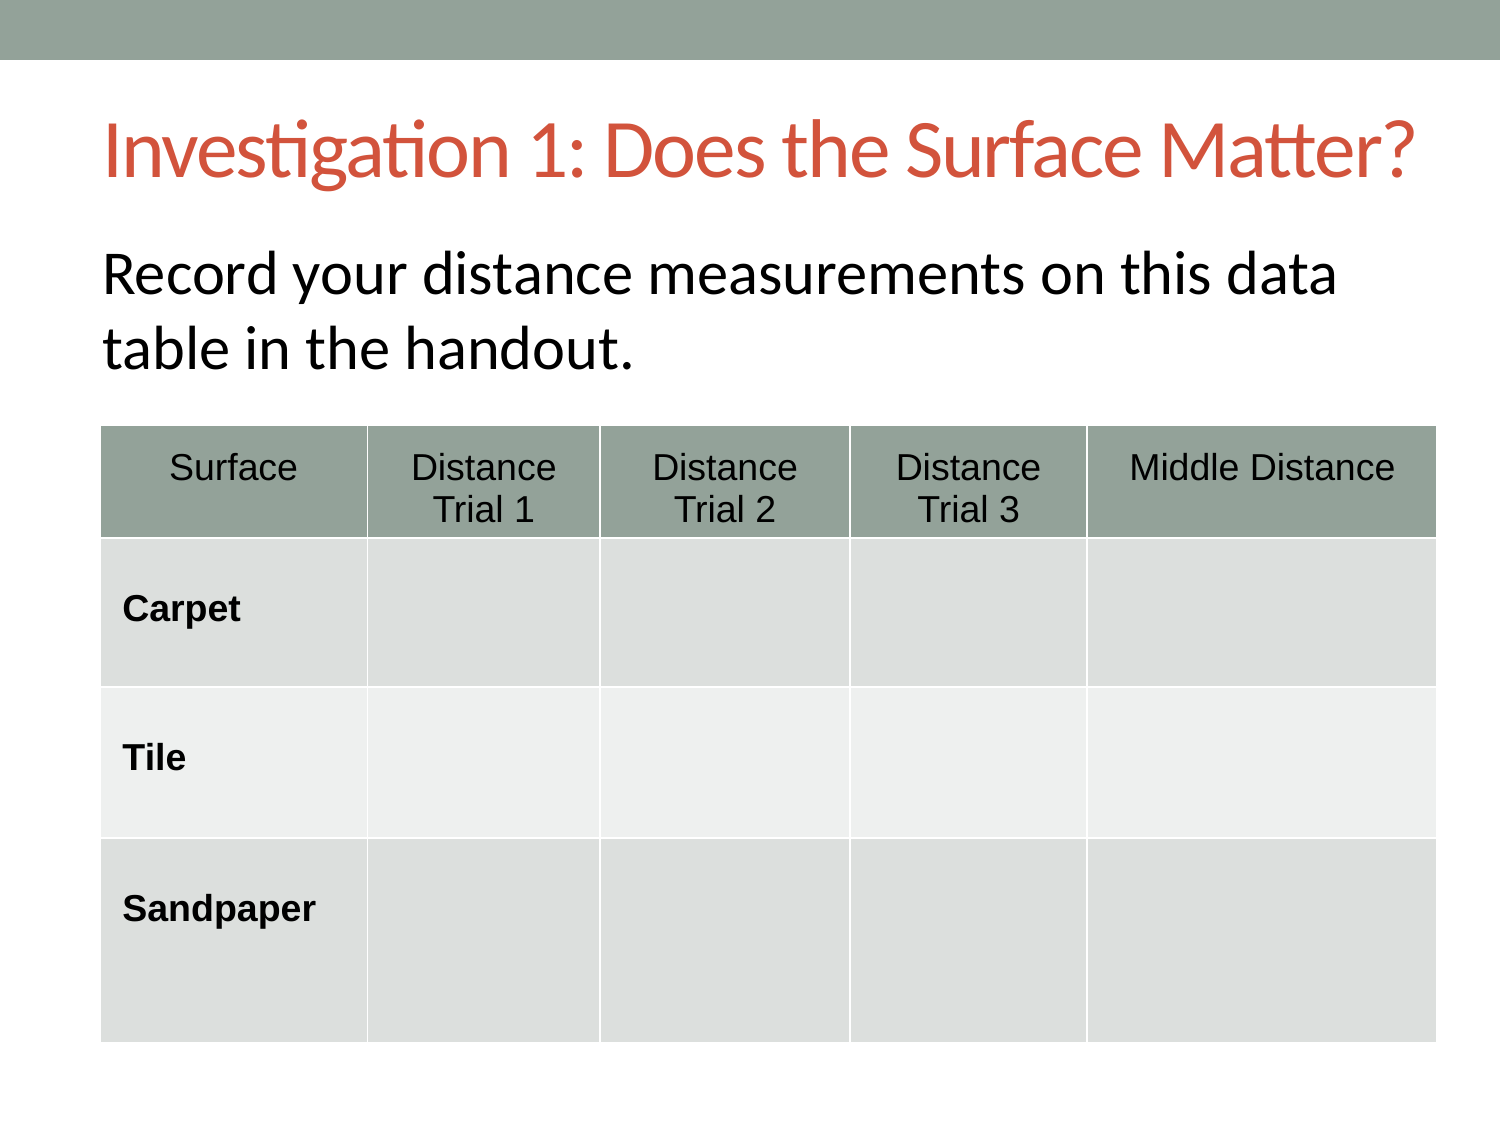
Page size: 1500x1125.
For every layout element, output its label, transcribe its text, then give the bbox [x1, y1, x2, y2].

table_cell Carpet [101, 539, 367, 686]
table_cell [1088, 539, 1436, 686]
title Investigation 1: Does the Surface Matter? [87, 62, 1450, 225]
table_cell [368, 839, 599, 1042]
table_cell [851, 688, 1086, 837]
table_header Distance Trial 2 [601, 426, 849, 537]
table_header Surface [101, 426, 367, 537]
table_cell [601, 539, 849, 686]
table_cell [601, 839, 849, 1042]
table_header Distance Trial 1 [368, 426, 599, 537]
table_cell Sandpaper [101, 839, 367, 1042]
table_cell [1088, 688, 1436, 837]
table_header Middle Distance [1088, 426, 1436, 537]
table_cell [368, 539, 599, 686]
table_header Distance Trial 3 [851, 426, 1086, 537]
table_cell [601, 688, 849, 837]
table_cell [851, 539, 1086, 686]
table_cell [368, 688, 599, 837]
text_box Record your distance measurements on this data table in the handout. [87, 224, 1413, 390]
table_cell [1088, 839, 1436, 1042]
table_cell [851, 839, 1086, 1042]
table_cell Tile [101, 688, 367, 837]
